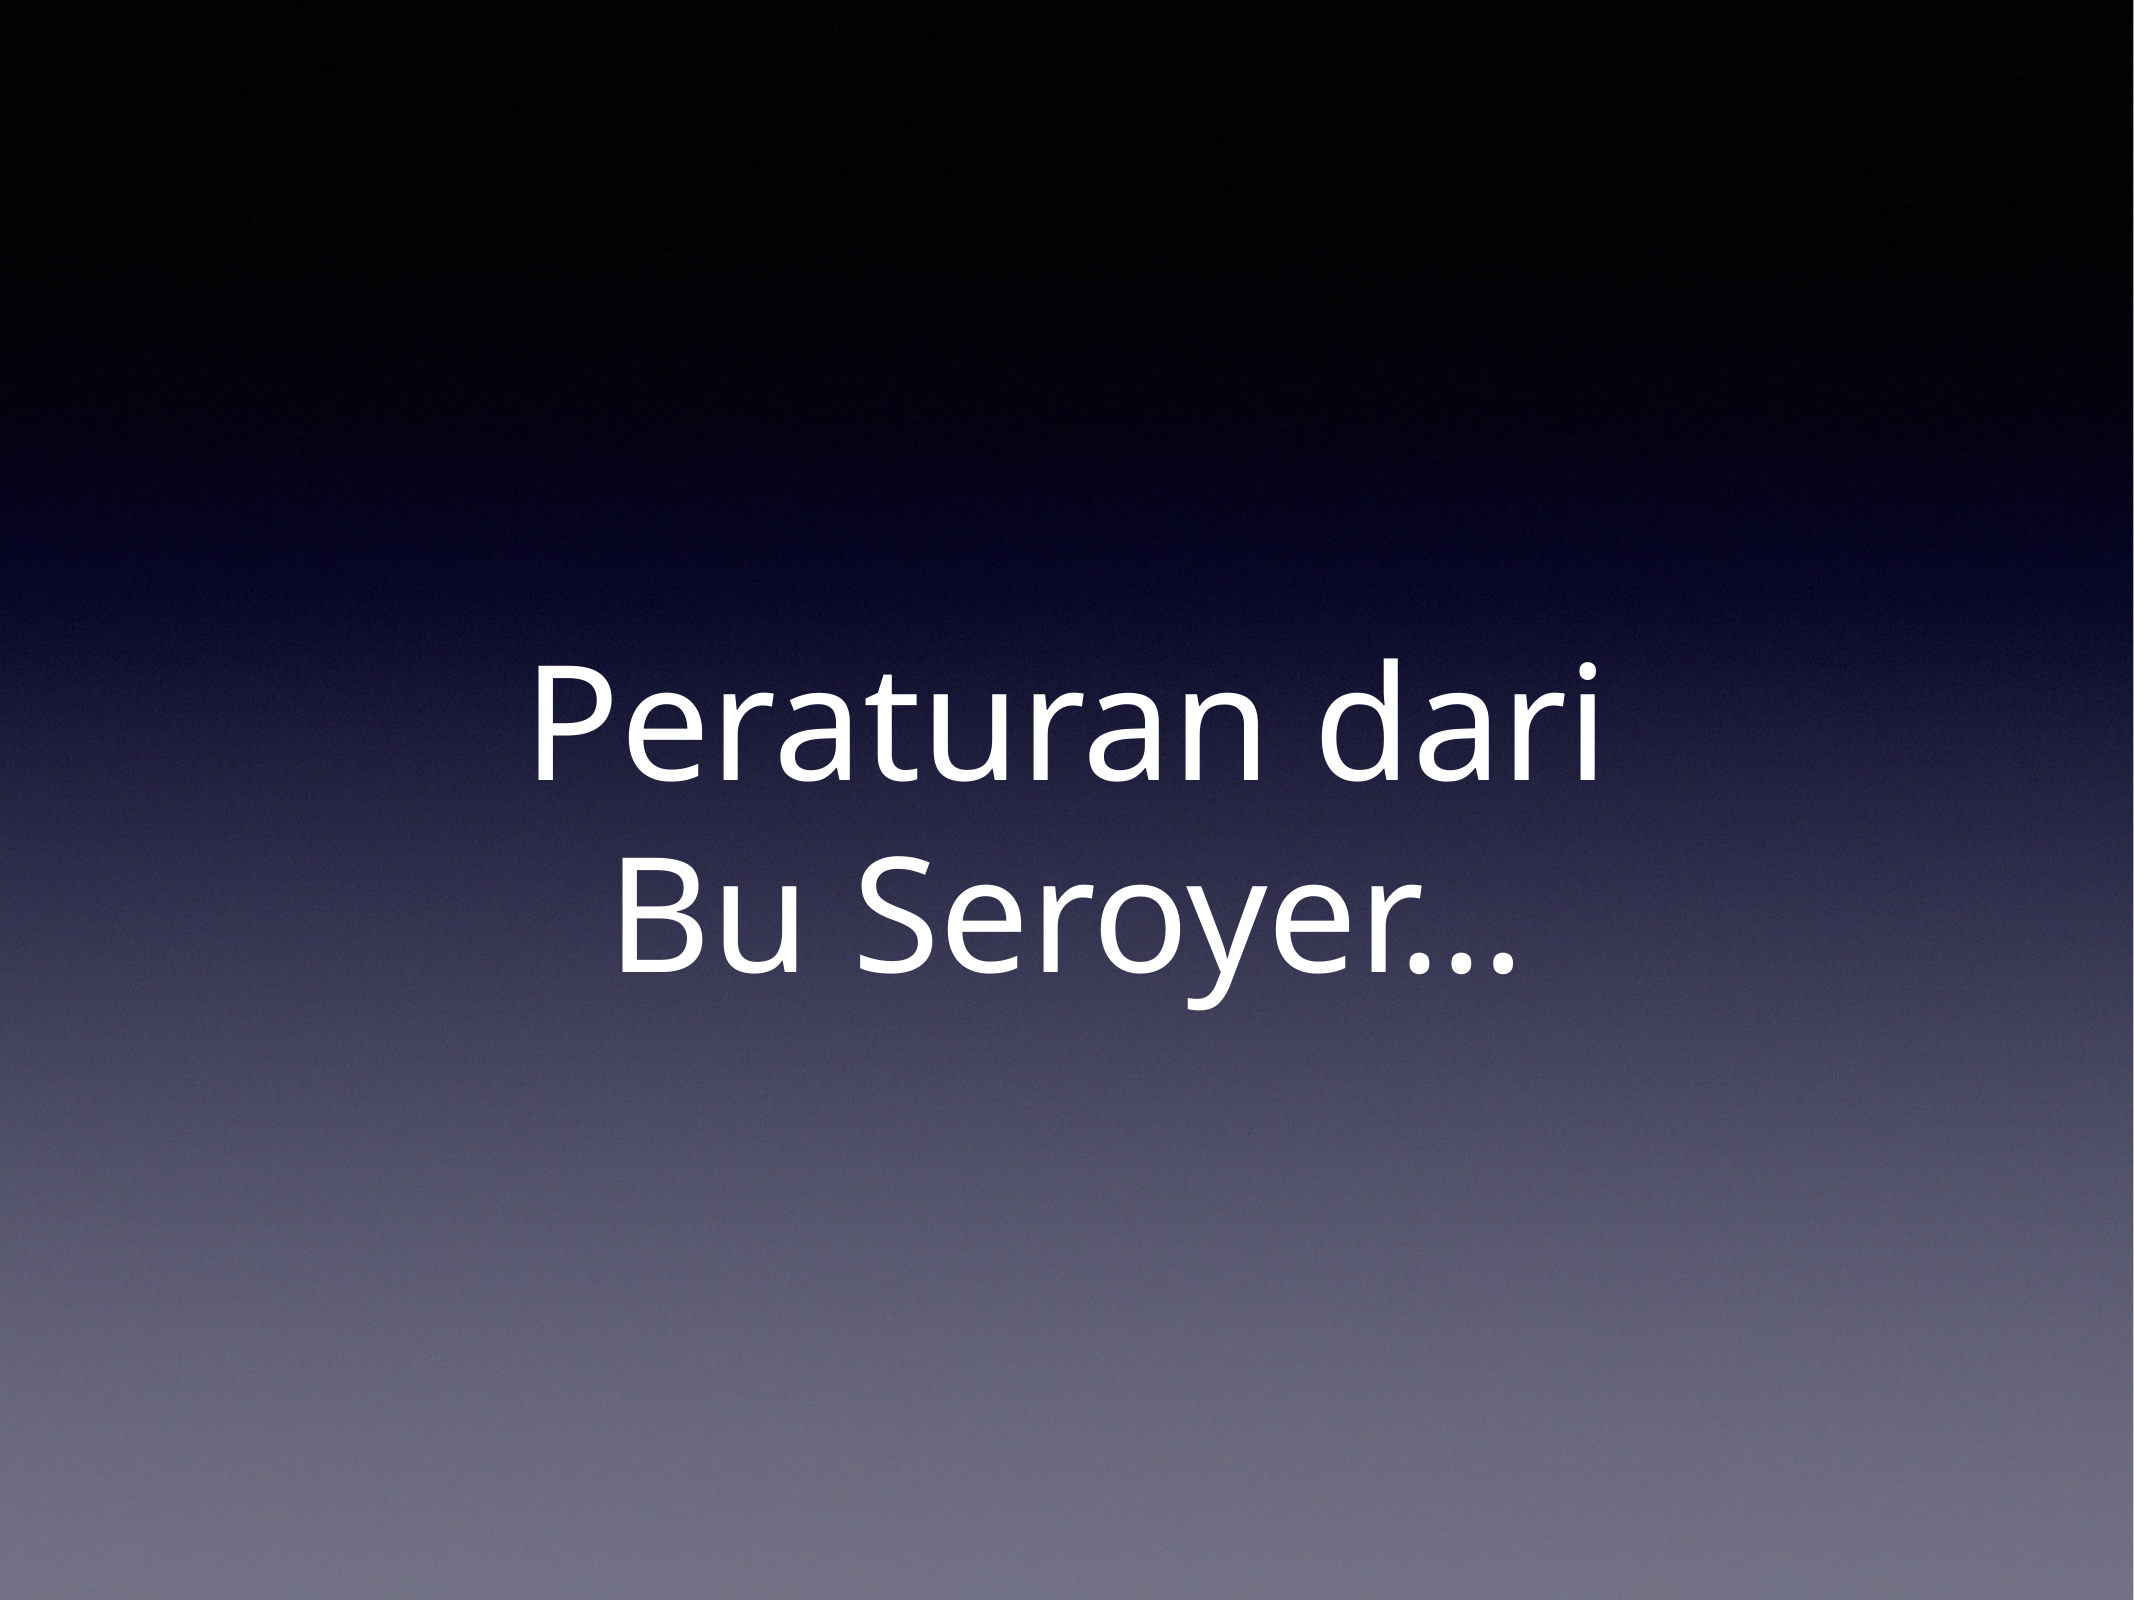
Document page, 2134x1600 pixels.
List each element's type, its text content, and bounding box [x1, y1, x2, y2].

picture [0, 0, 2134, 1600]
title Peraturan dari Bu Seroyer… [224, 608, 1909, 1017]
